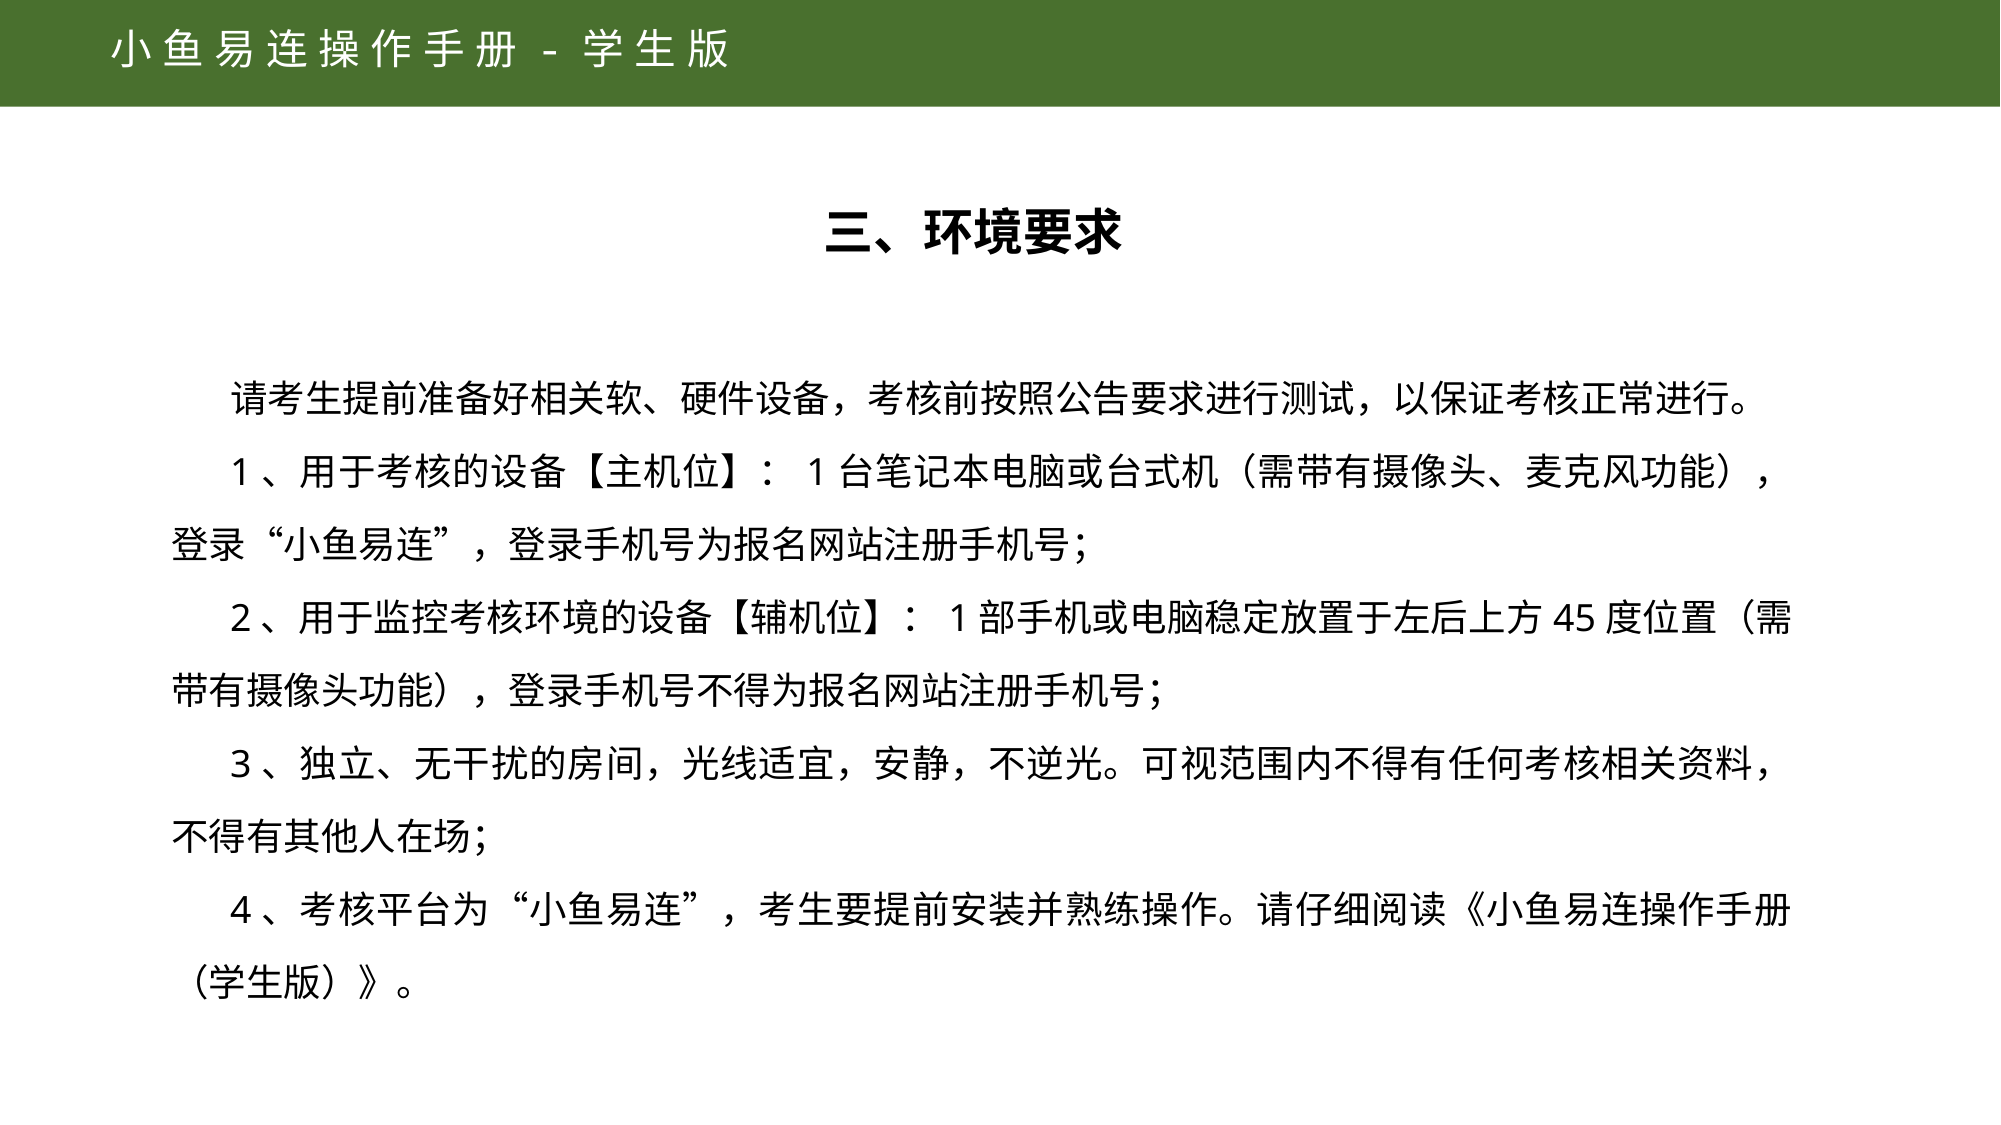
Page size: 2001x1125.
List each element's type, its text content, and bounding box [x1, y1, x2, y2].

text_box [0, 0, 2000, 108]
text_box 三、环境要求 [808, 192, 1239, 268]
text_box 请考生提前准备好相关软、硬件设备，考核前按照公告要求进行测试，以保证考核正常进行。 1、用于考核的设备【主机位】：1台笔记本电脑或台式机（需带有摄像头、麦克风功能），登录“小鱼易连”，登录手机号为报名网站注册手机号； 2、用于监控考核环境的设备【辅机位】：1部手机或电脑稳定放置于左后上方45度位置（需带有摄像头功能），登录手机号不得为报名网站注册手机号； 3、独立、无干扰的房间，光线适宜，安静，不逆光。可视范围内不得有任何考核相关资料，不得有其他人在场； 4、考核平台为“小鱼易连”，考生要提前安装并熟练操作。请仔细阅读《小鱼易连操作手册（学生版）》。 [156, 339, 1809, 1011]
text_box 小鱼易连操作手册-学生版 [95, 15, 1345, 81]
